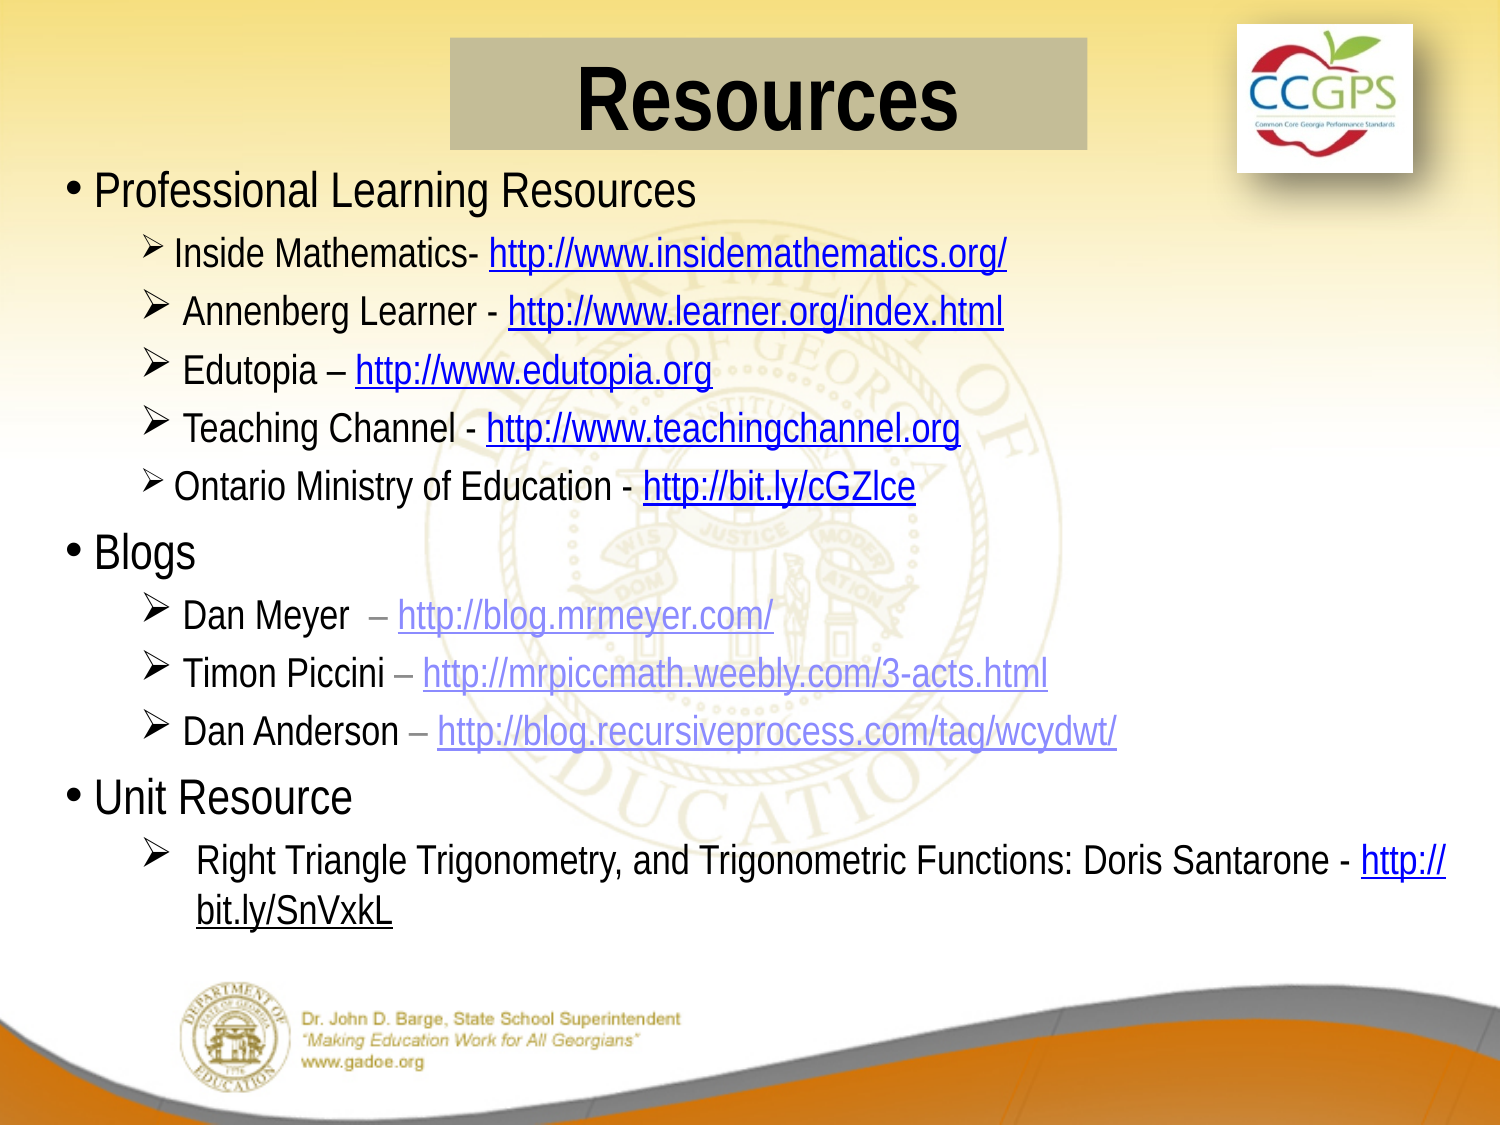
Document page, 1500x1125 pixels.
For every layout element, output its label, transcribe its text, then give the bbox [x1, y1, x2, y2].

picture [0, 0, 1500, 1125]
subtitle Professional Learning Resources Inside Mathematics- http://www.insidemathematics.org/ Annenberg Learner - http://www.learner.org/index.html Edutopia – http://www.edutopia.org Teaching Channel - http://www.teachingchannel.org Ontario Ministry of Education - http://bit.ly/cGZlce Blogs Dan Meyer – http://blog.mrmeyer.com/ Timon Piccini – http://mrpiccmath.weebly.com/3-acts.html Dan Anderson – http://blog.recursiveprocess.com/tag/wcydwt/ Unit Resource Right Triangle Trigonometry, and Trigonometric Functions: Doris Santarone - http://bit.ly/SnVxkL [49, 149, 1463, 1063]
title Resources [449, 37, 1088, 149]
